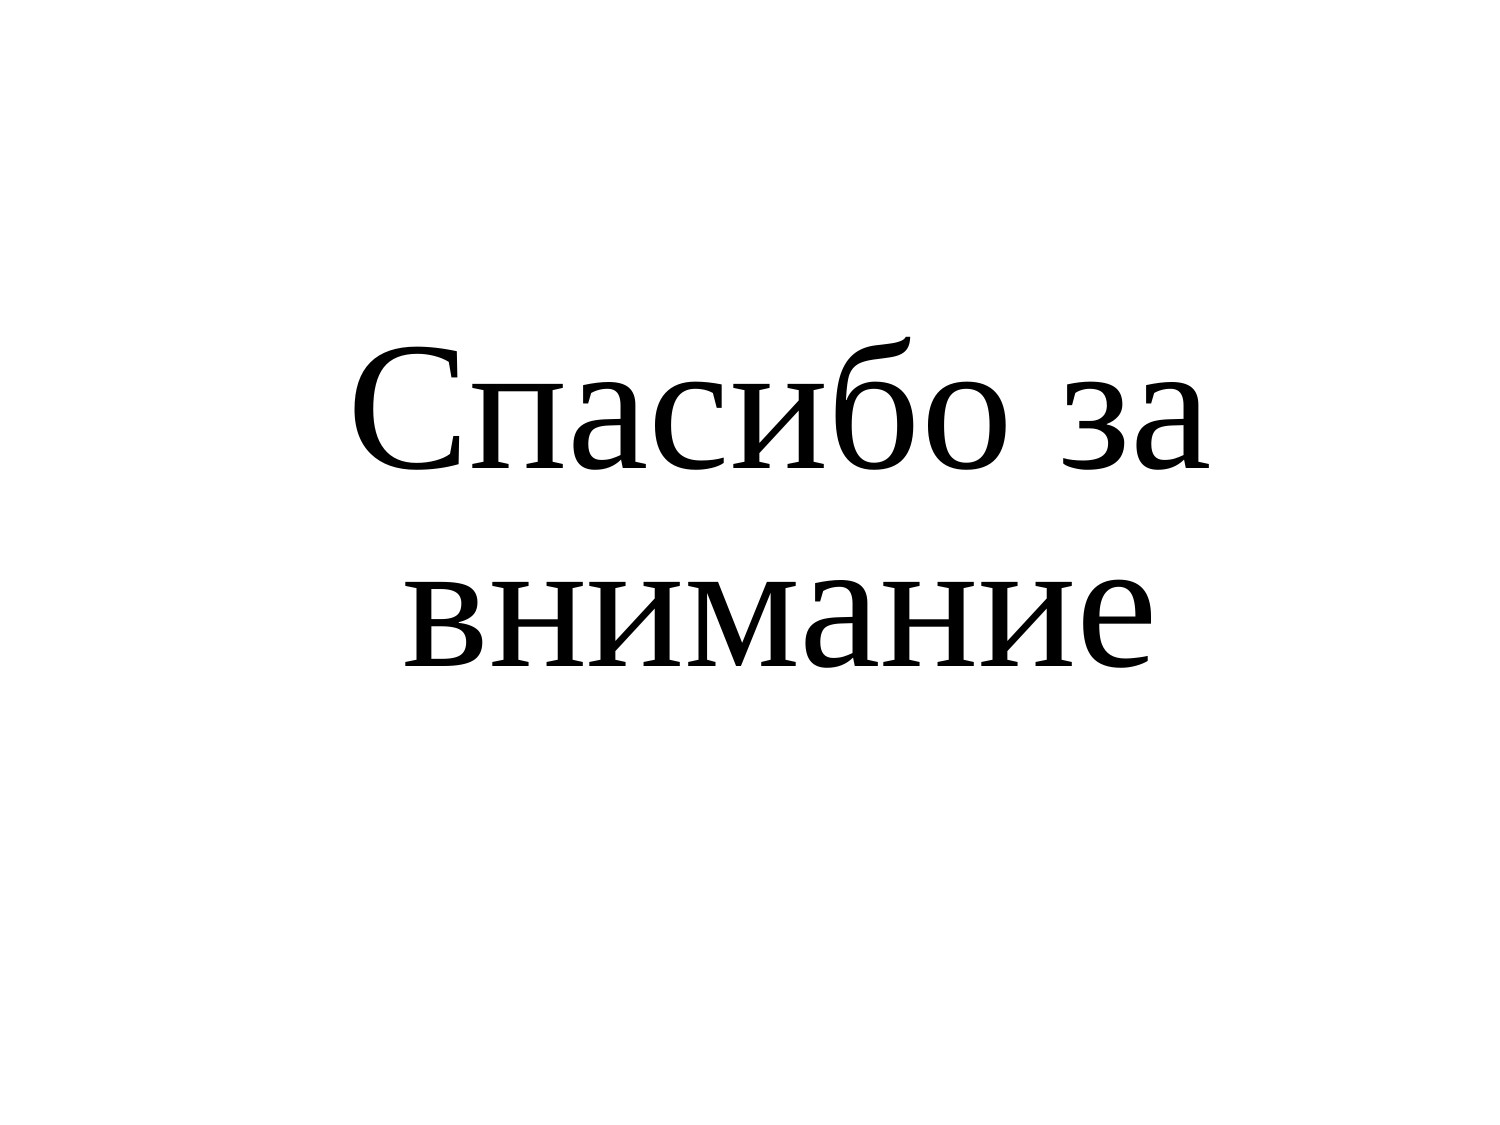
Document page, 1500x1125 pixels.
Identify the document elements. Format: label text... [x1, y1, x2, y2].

title Спасибо за внимание [230, 267, 1331, 750]
